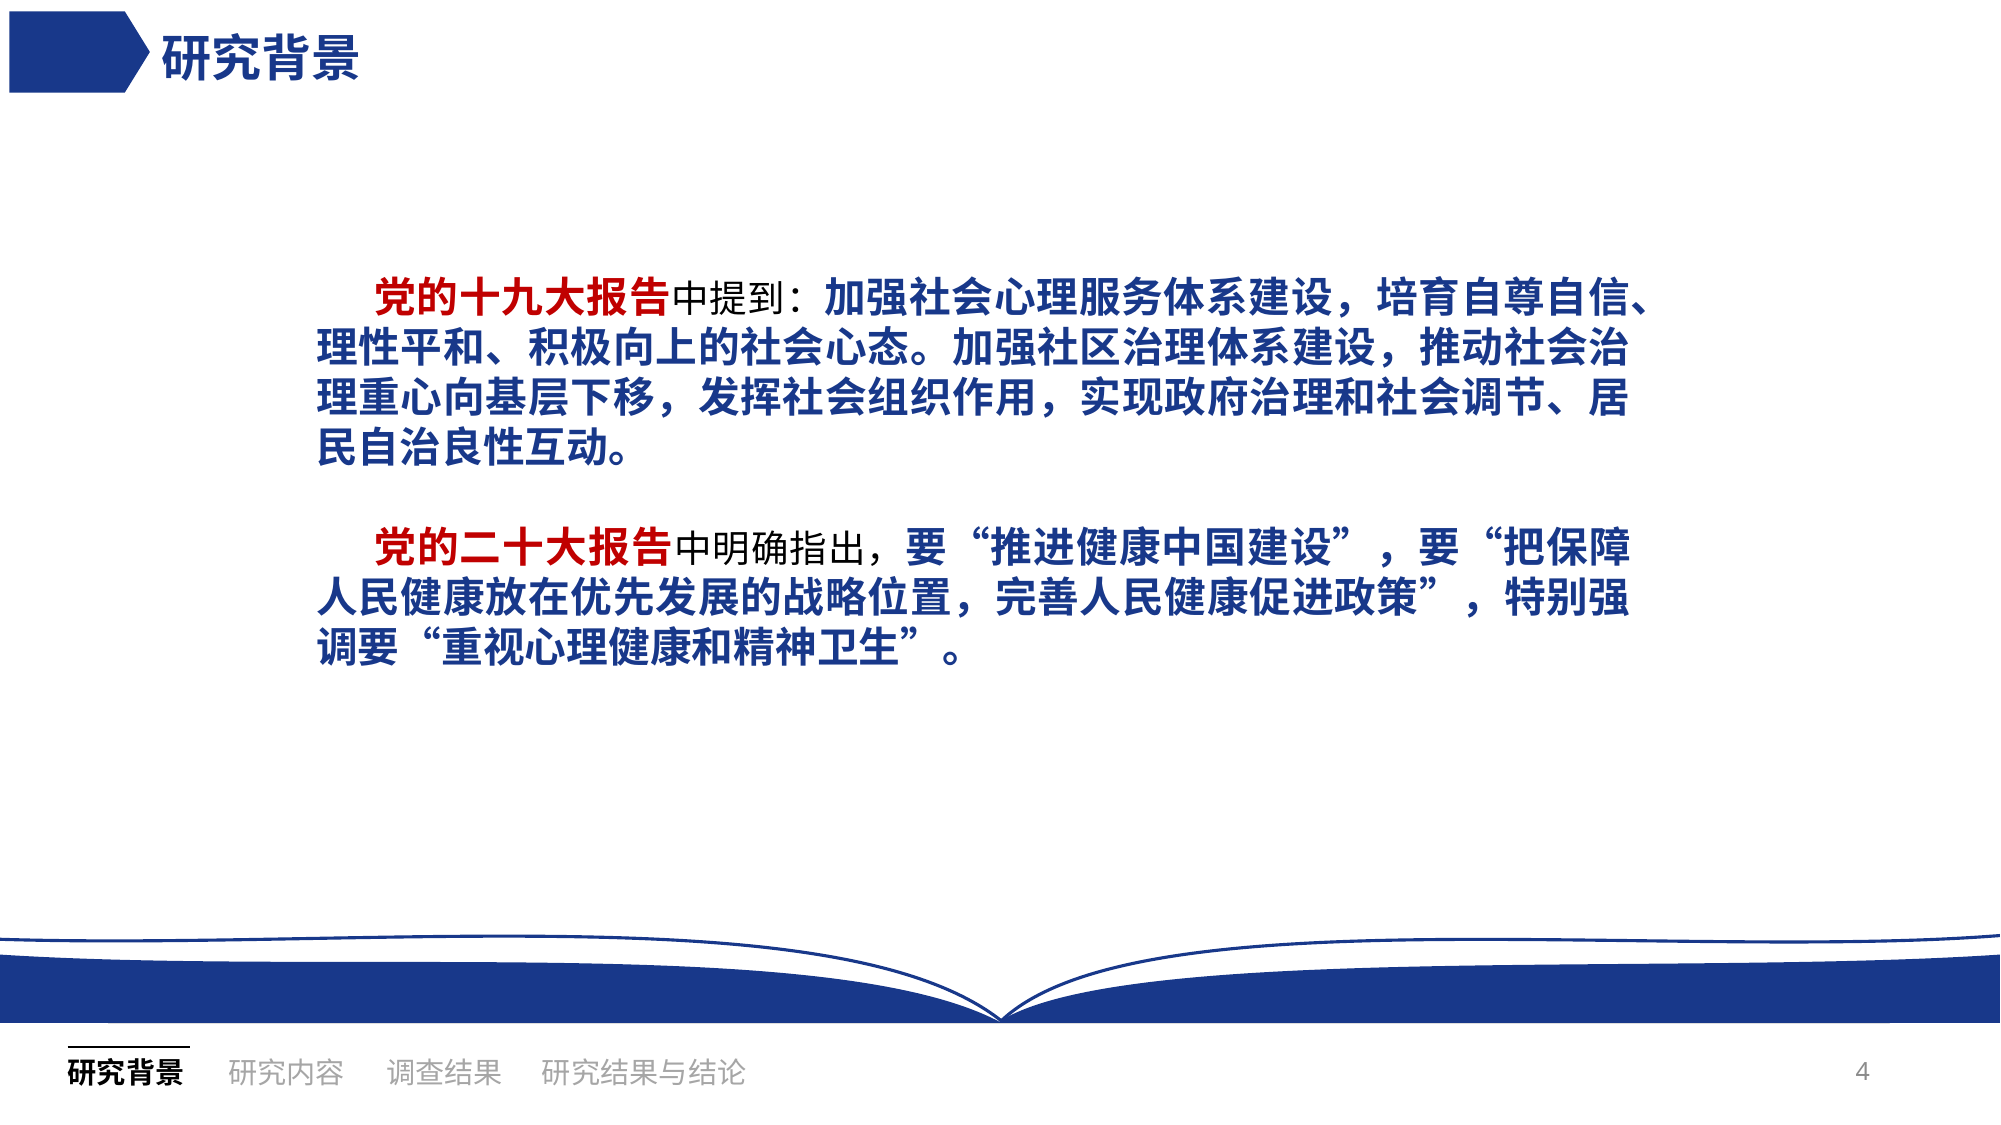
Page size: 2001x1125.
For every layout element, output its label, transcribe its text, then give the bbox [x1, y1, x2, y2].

text_box [0, 953, 2000, 1024]
title 研究背景 [161, 0, 1501, 110]
text_box 研究内容 [213, 1046, 361, 1097]
text_box 研究背景 [52, 1046, 200, 1097]
text_box 党的十九大报告中提到：加强社会心理服务体系建设，培育自尊自信、理性平和、积极向上的社会心态。加强社区治理体系建设，推动社会治理重心向基层下移，发挥社会组织作用，实现政府治理和社会调节、居民自治良性互动。 党的二十大报告中明确指出，要“推进健康中国建设”，要“把保障人民健康放在优先发展的战略位置，完善人民健康促进政策”，特别强调要“重视心理健康和精神卫生”。 [301, 263, 1646, 679]
text_box 调查结果 [371, 1046, 518, 1097]
slide_number 4 [1434, 1042, 1885, 1103]
text_box [0, 934, 2000, 1023]
text_box 研究结果与结论 [527, 1047, 762, 1097]
